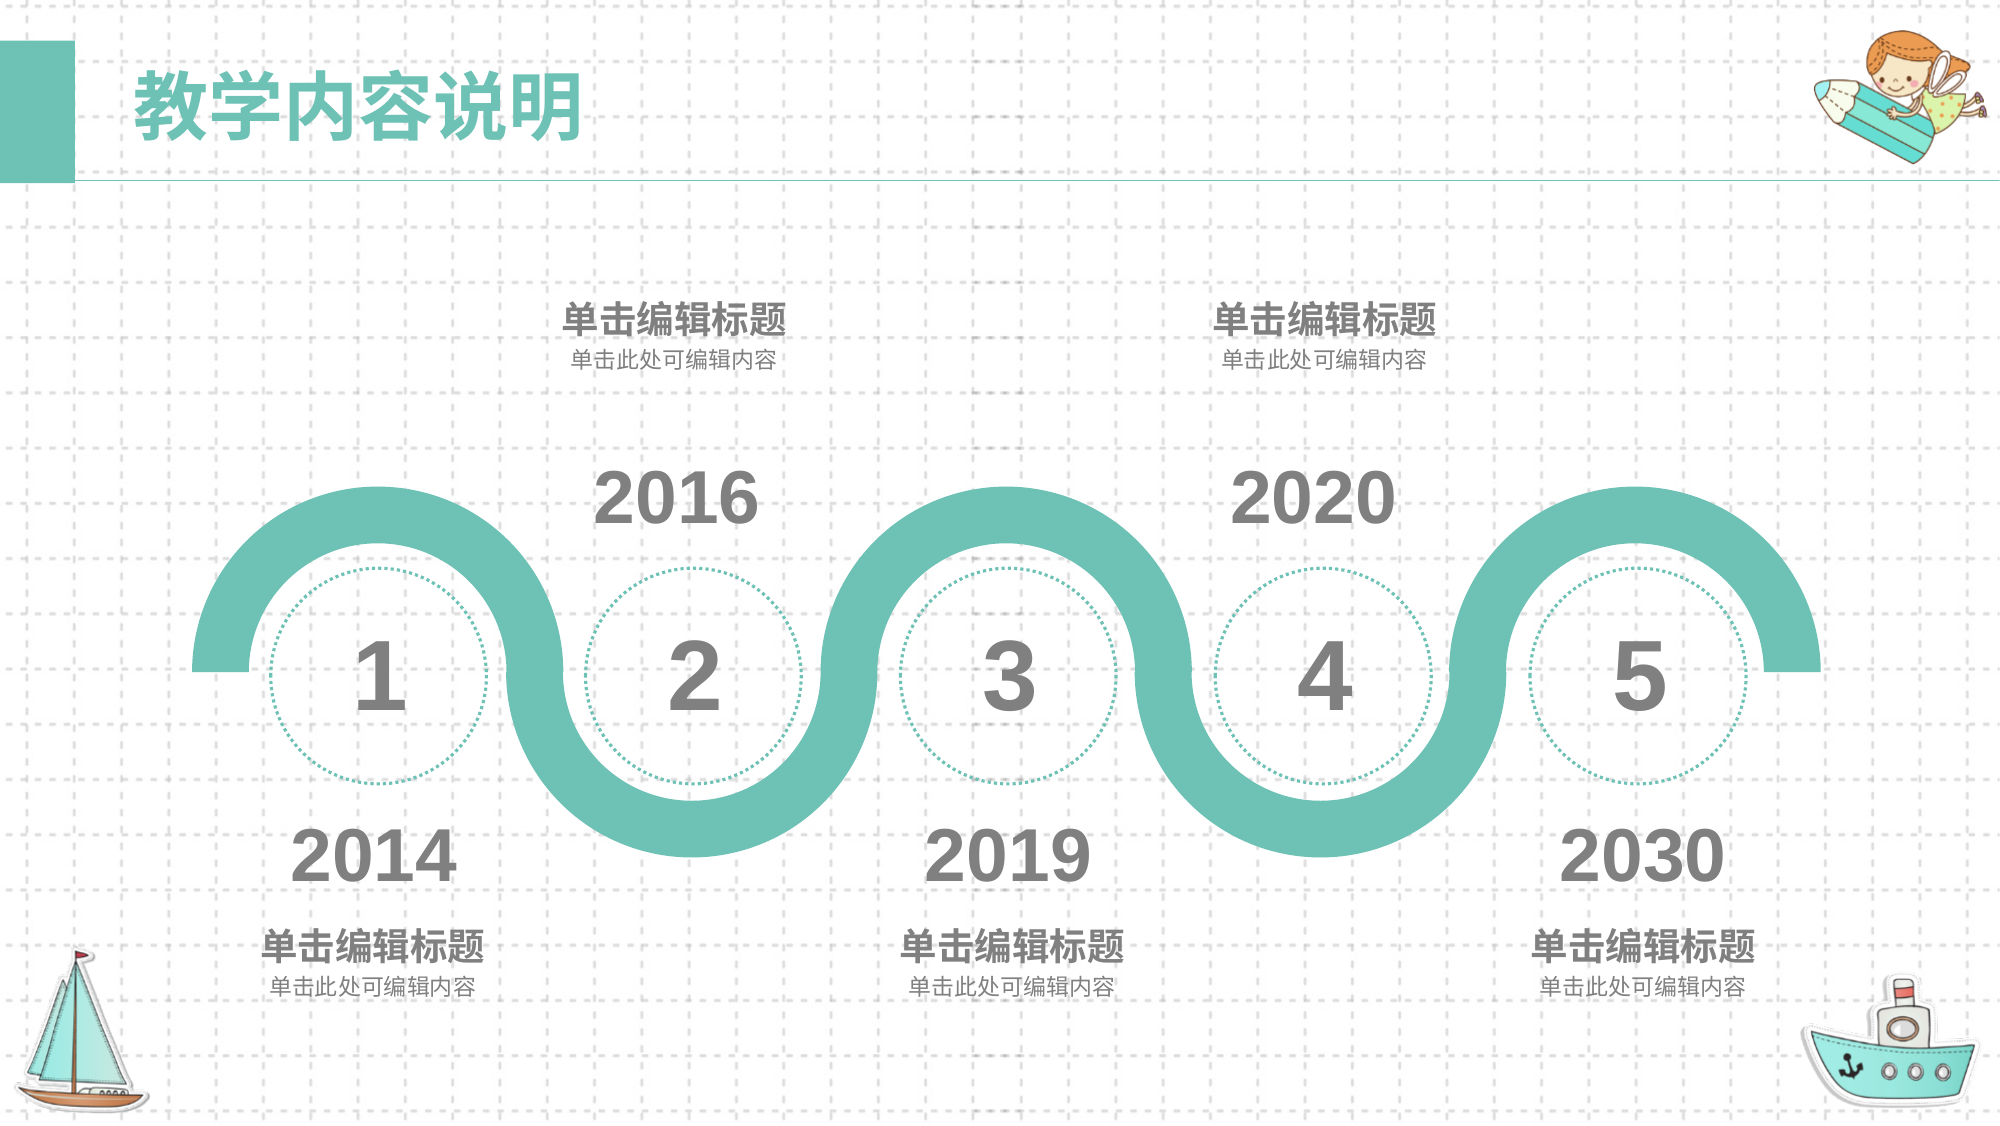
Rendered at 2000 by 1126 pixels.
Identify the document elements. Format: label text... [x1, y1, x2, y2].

text_box 5 [1530, 568, 1747, 784]
picture [0, 184, 2000, 1126]
text_box 2030 [1559, 806, 1727, 897]
text_box [1134, 671, 1507, 858]
text_box [820, 486, 1192, 673]
text_box 单击此处可编辑内容 [1482, 972, 1772, 1000]
text_box 单击编辑标题 [1474, 923, 1812, 969]
text_box 单击此处可编辑内容 [851, 972, 1173, 1000]
text_box 2020 [1230, 448, 1398, 540]
text_box 单击此处可编辑内容 [513, 345, 835, 373]
text_box 单击编辑标题 [204, 923, 542, 969]
text_box [192, 486, 564, 673]
text_box 2 [585, 568, 802, 784]
text_box 单击编辑标题 [1156, 295, 1493, 341]
text_box 单击此处可编辑内容 [1163, 345, 1486, 373]
picture [0, 0, 2000, 9]
text_box 单击编辑标题 [843, 923, 1181, 969]
text_box [1449, 486, 1821, 673]
text_box [506, 671, 878, 858]
text_box 单击编辑标题 [506, 295, 843, 341]
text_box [0, 9, 2000, 184]
text_box 3 [900, 568, 1117, 784]
text_box 1 [270, 568, 487, 784]
text_box 2014 [290, 806, 458, 897]
text_box 单击此处可编辑内容 [212, 972, 534, 1000]
text_box 4 [1215, 568, 1432, 784]
text_box 2019 [924, 806, 1093, 897]
text_box 2016 [593, 448, 761, 540]
